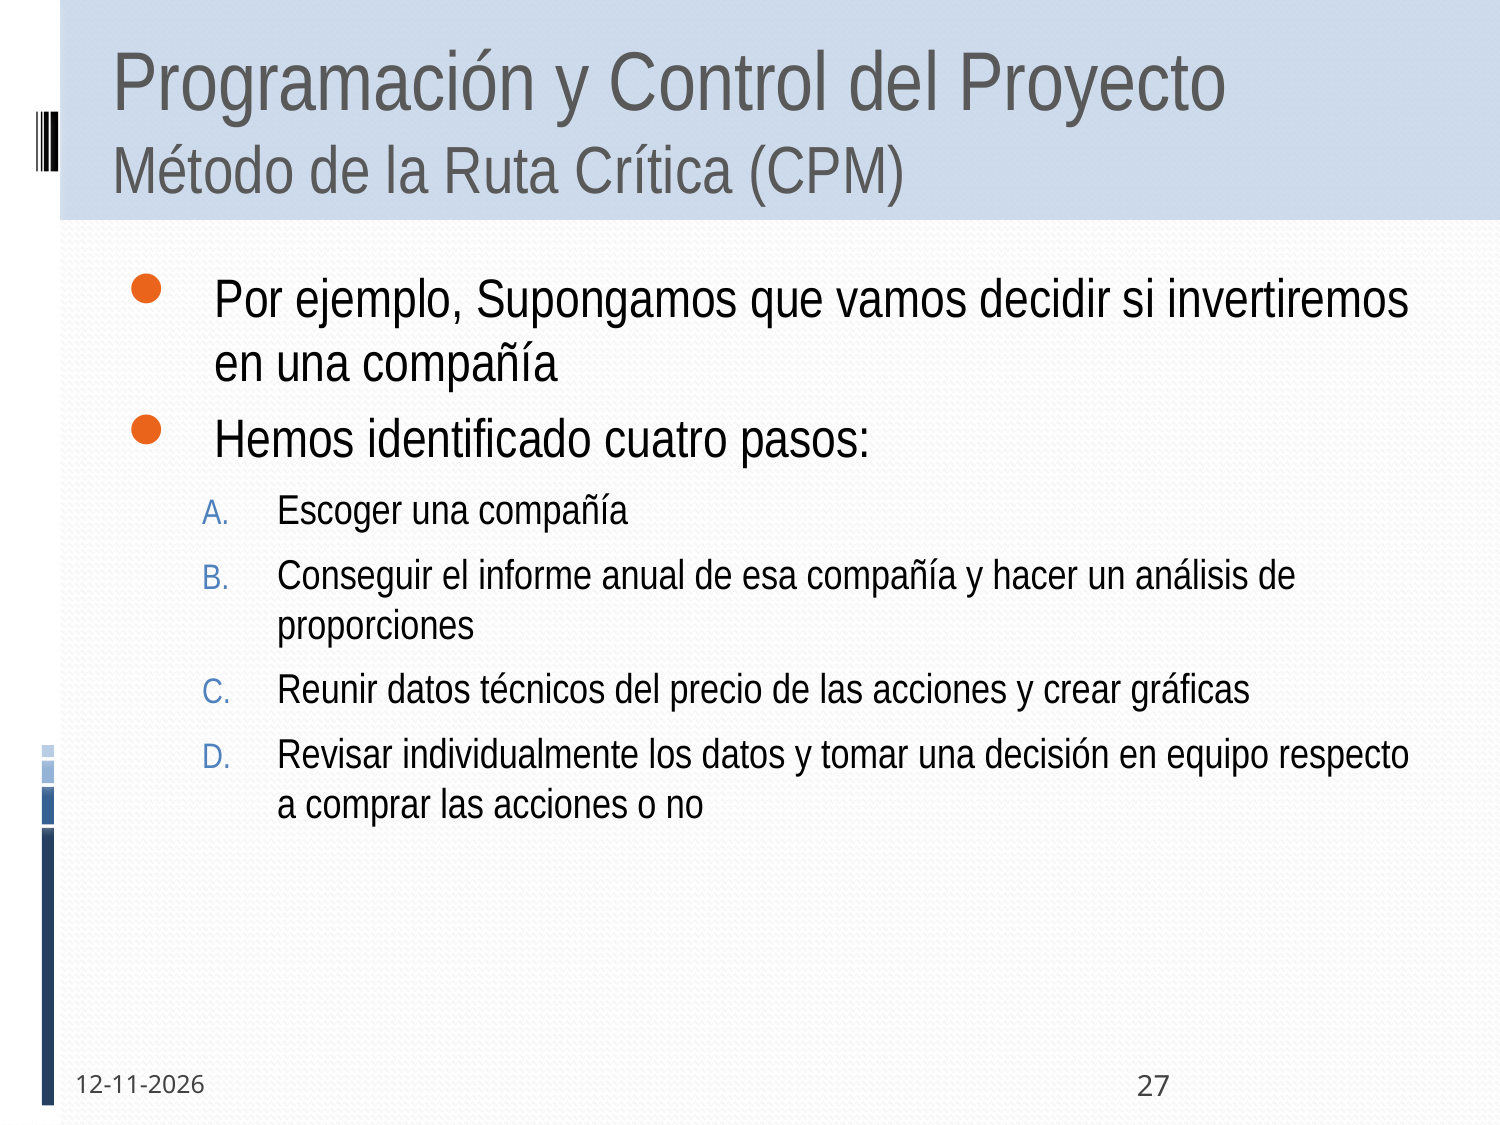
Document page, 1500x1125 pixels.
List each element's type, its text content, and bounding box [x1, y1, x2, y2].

list Por ejemplo, Supongamos que vamos decidir si invertiremos en una compañía Hemos identificado cuatro pasos: Escoger una compañía Conseguir el informe anual de esa compañía y hacer un análisis de proporciones Reunir datos técnicos del precio de las acciones y crear gráficas Revisar individualmente los datos y tomar una decisión en equipo respecto a comprar las acciones o no [111, 255, 1436, 1038]
title Programación y Control del Proyecto Método de la Ruta Crítica (CPM) [111, 18, 1436, 207]
slide_number 27 [1045, 1046, 1171, 1107]
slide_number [75, 1042, 243, 1103]
